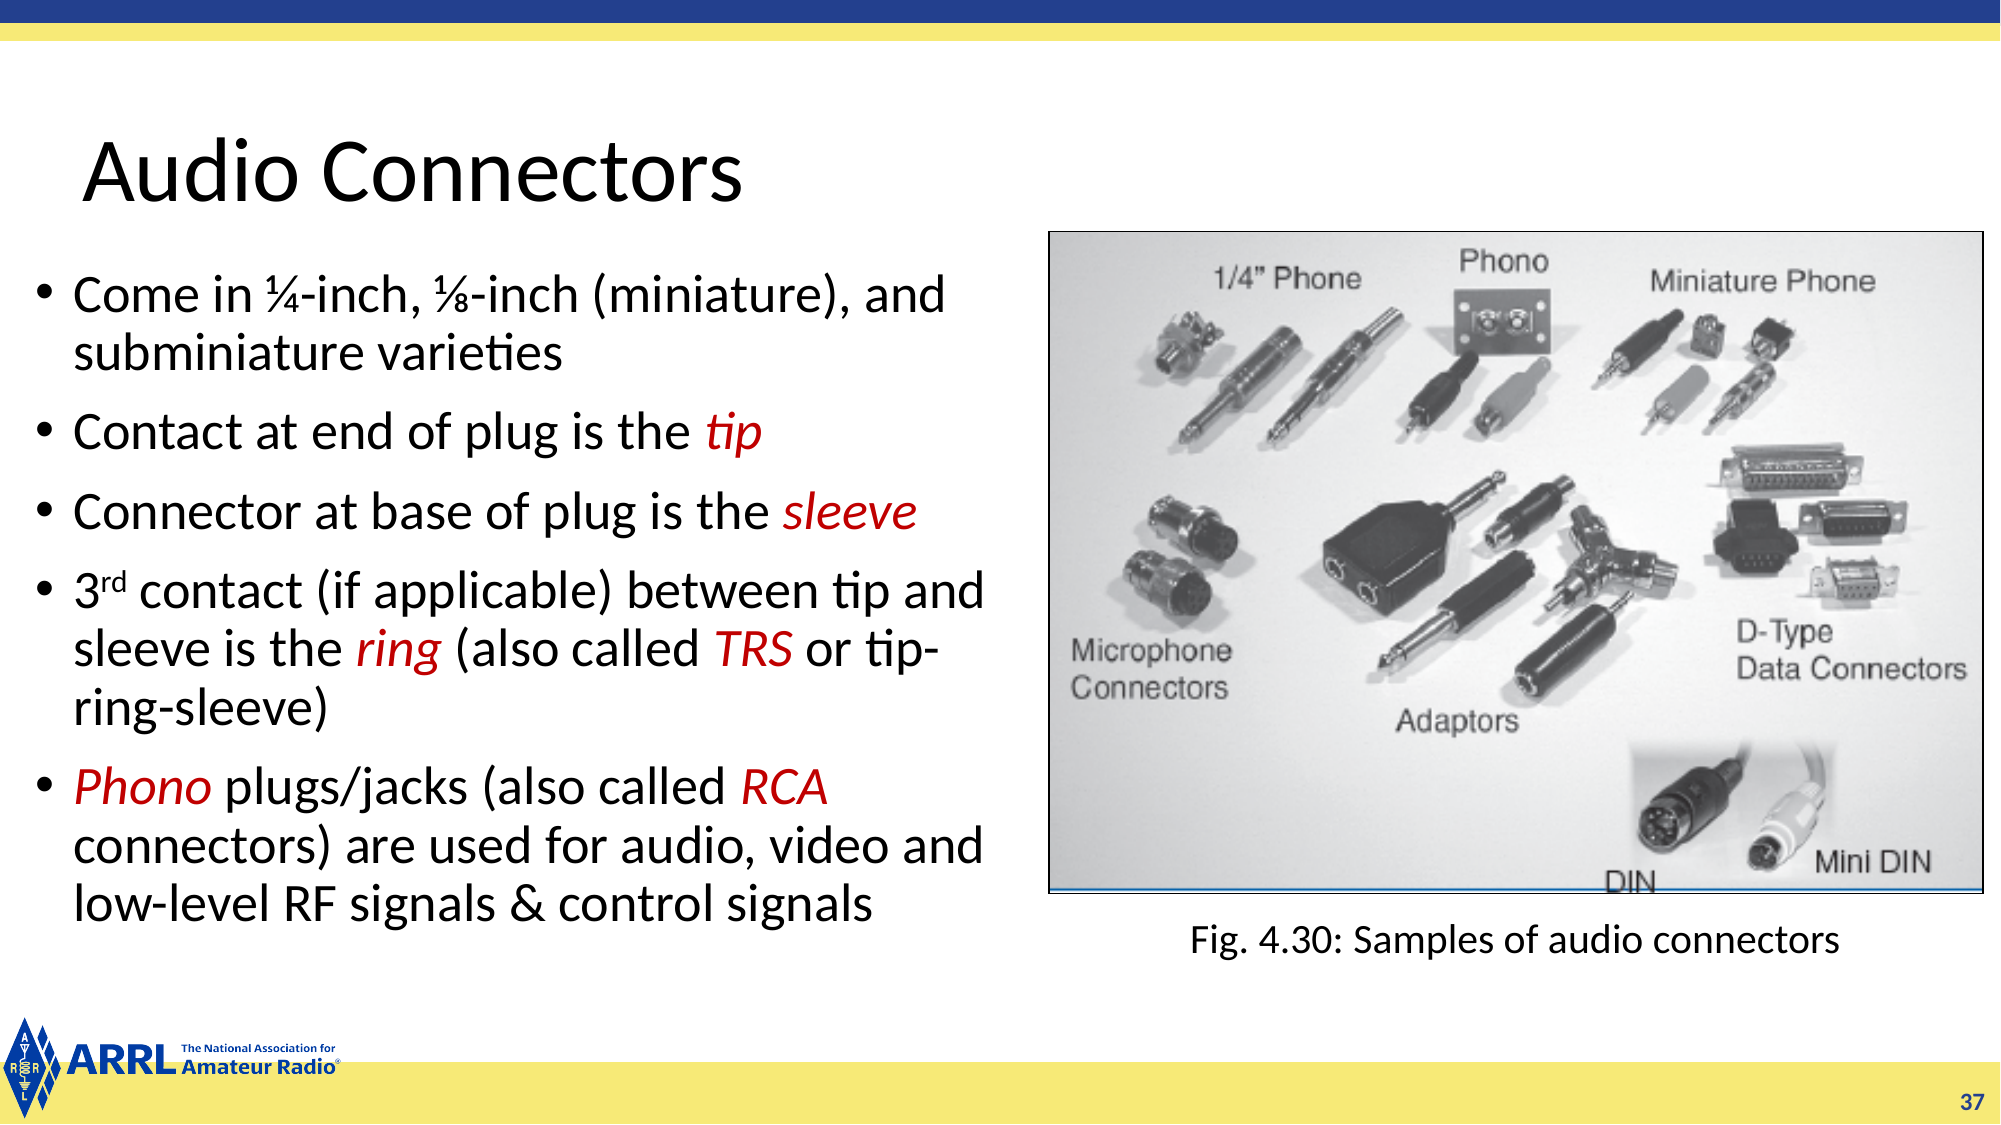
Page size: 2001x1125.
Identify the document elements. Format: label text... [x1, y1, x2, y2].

picture [1, 1015, 342, 1121]
list Come in ¼-inch, ⅛-inch (miniature), and subminiature varieties Contact at end of plug is the tip Connector at base of plug is the sleeve 3rd contact (if applicable) between tip and sleeve is the ring (also called TRS or tip-ring-sleeve) Phono plugs/jacks (also called RCA connectors) are used for audio, video and low-level RF signals & control signals [20, 257, 1021, 971]
picture [1049, 232, 1983, 893]
title Audio Connectors [67, 114, 871, 257]
text_box Fig. 4.30: Samples of audio connectors [1052, 904, 1978, 970]
